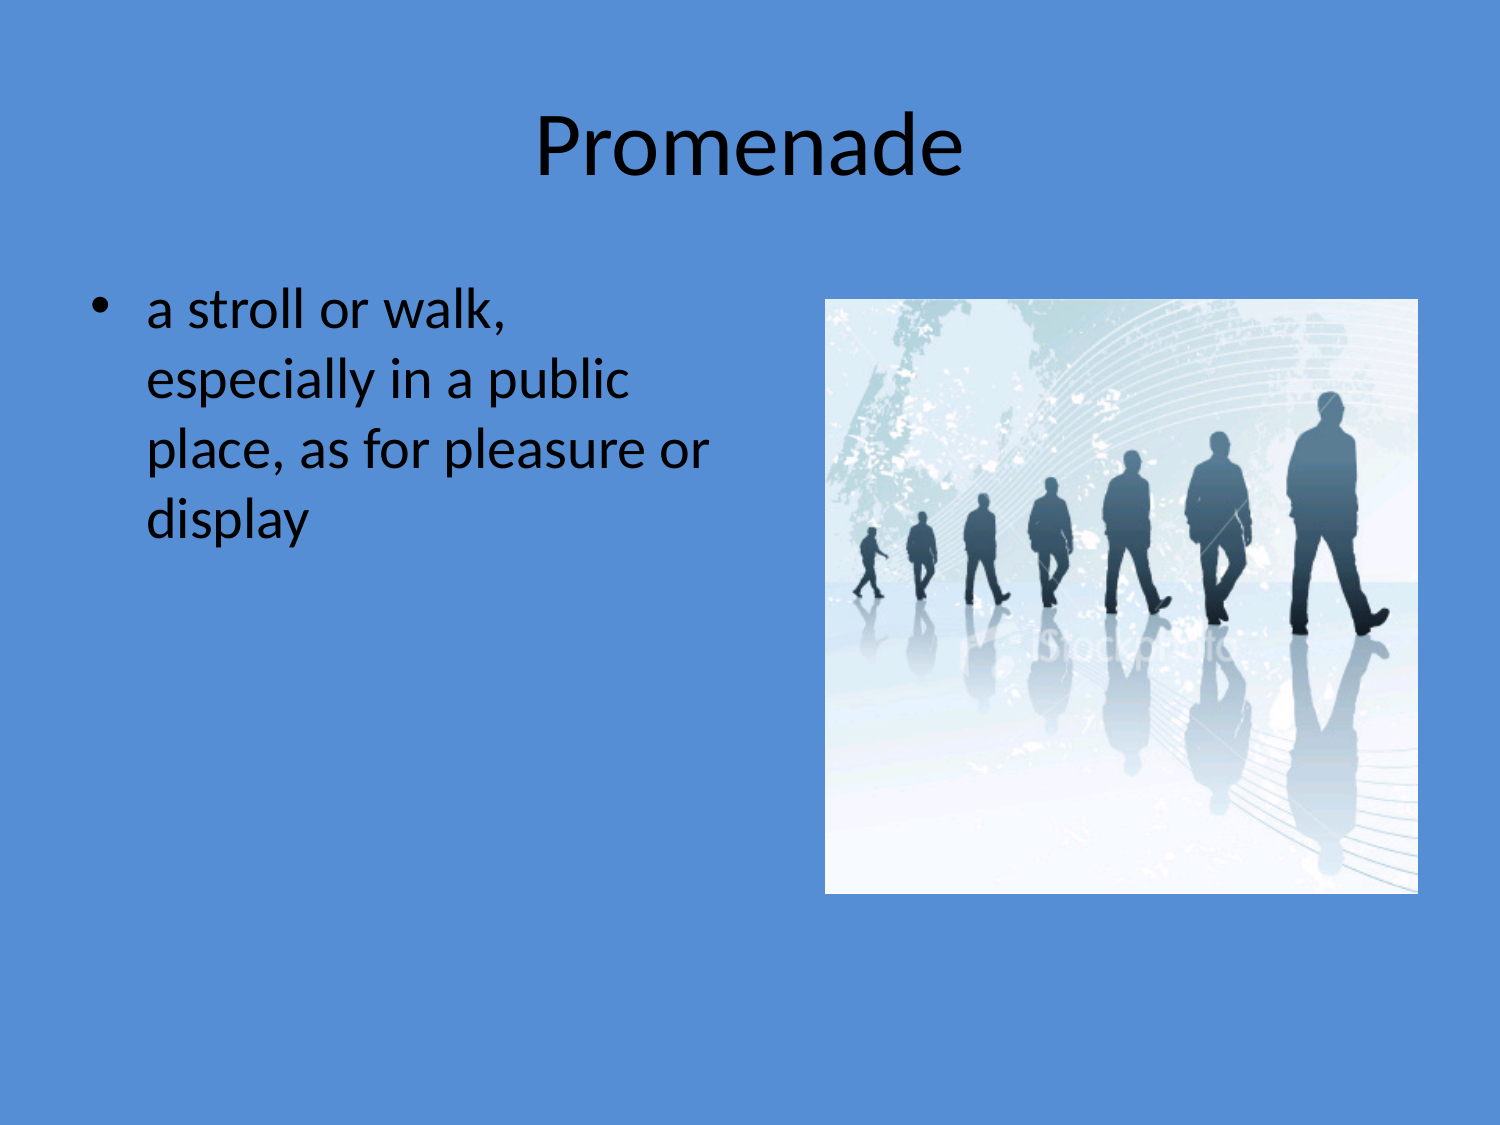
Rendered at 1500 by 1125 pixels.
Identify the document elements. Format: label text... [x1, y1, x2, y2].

title Promenade [75, 45, 1425, 233]
picture [824, 299, 1418, 894]
list a stroll or walk, especially in a public place, as for pleasure or display [75, 262, 738, 1005]
